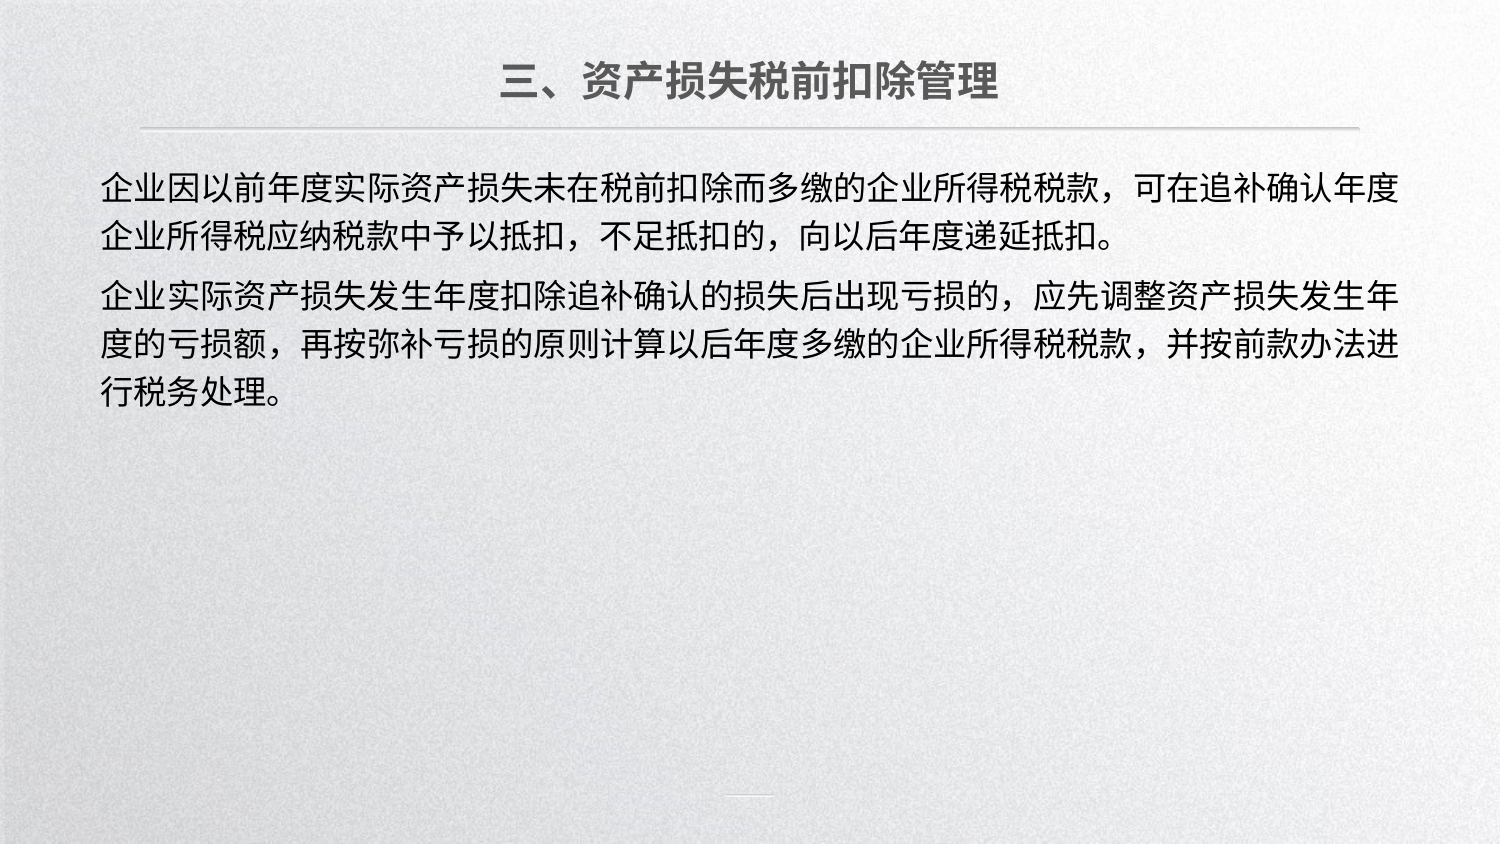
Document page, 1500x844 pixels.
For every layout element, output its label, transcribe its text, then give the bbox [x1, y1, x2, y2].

text_box 三、资产损失税前扣除管理 [459, 49, 1038, 111]
picture [0, 0, 1500, 844]
text_box 企业因以前年度实际资产损失未在税前扣除而多缴的企业所得税税款，可在追补确认年度企业所得税应纳税款中予以抵扣，不足抵扣的，向以后年度递延抵扣。 企业实际资产损失发生年度扣除追补确认的损失后出现亏损的，应先调整资产损失发生年度的亏损额，再按弥补亏损的原则计算以后年度多缴的企业所得税税款，并按前款办法进行税务处理。 [100, 159, 1400, 412]
